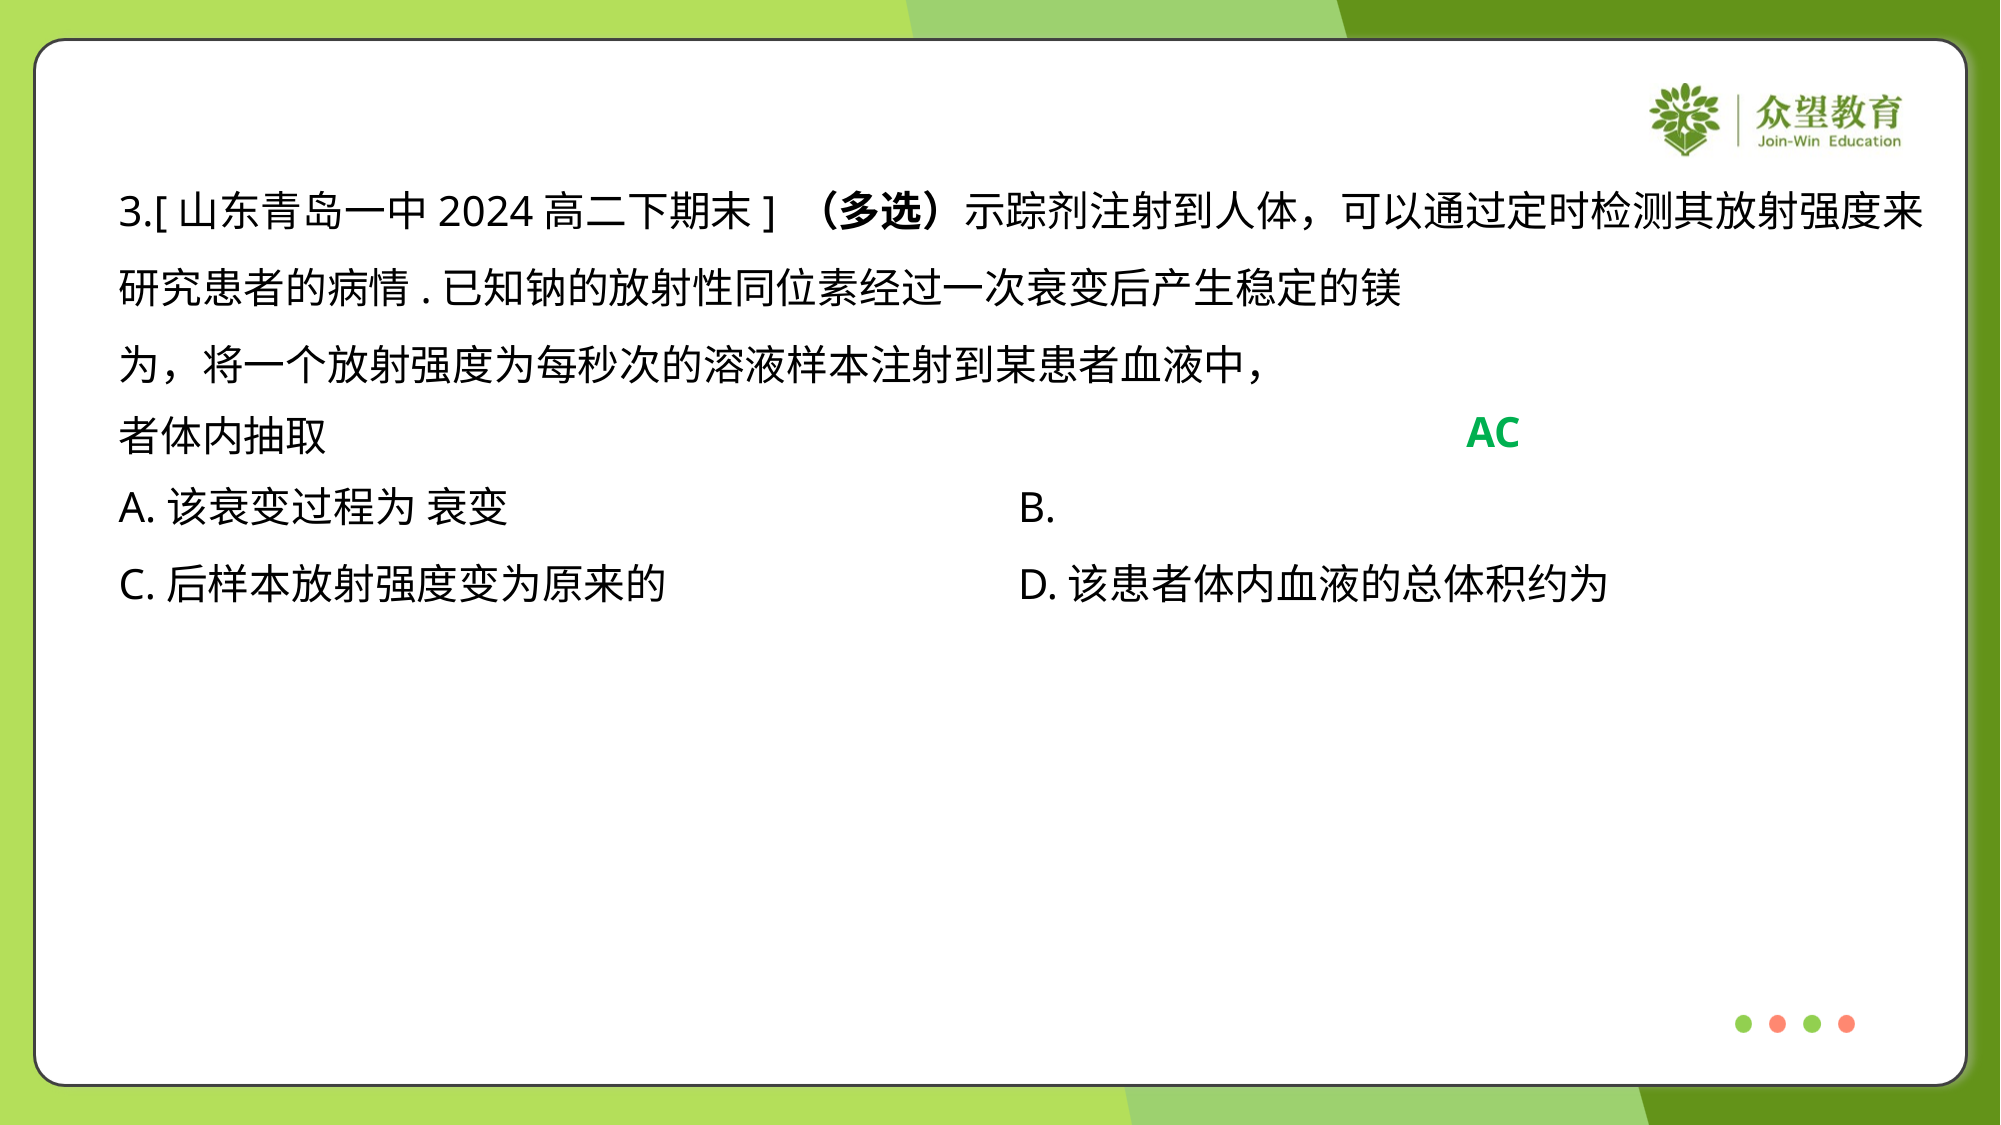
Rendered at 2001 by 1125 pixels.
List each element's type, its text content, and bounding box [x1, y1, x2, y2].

picture [0, 0, 2000, 1125]
text_box AC [1448, 385, 1538, 450]
